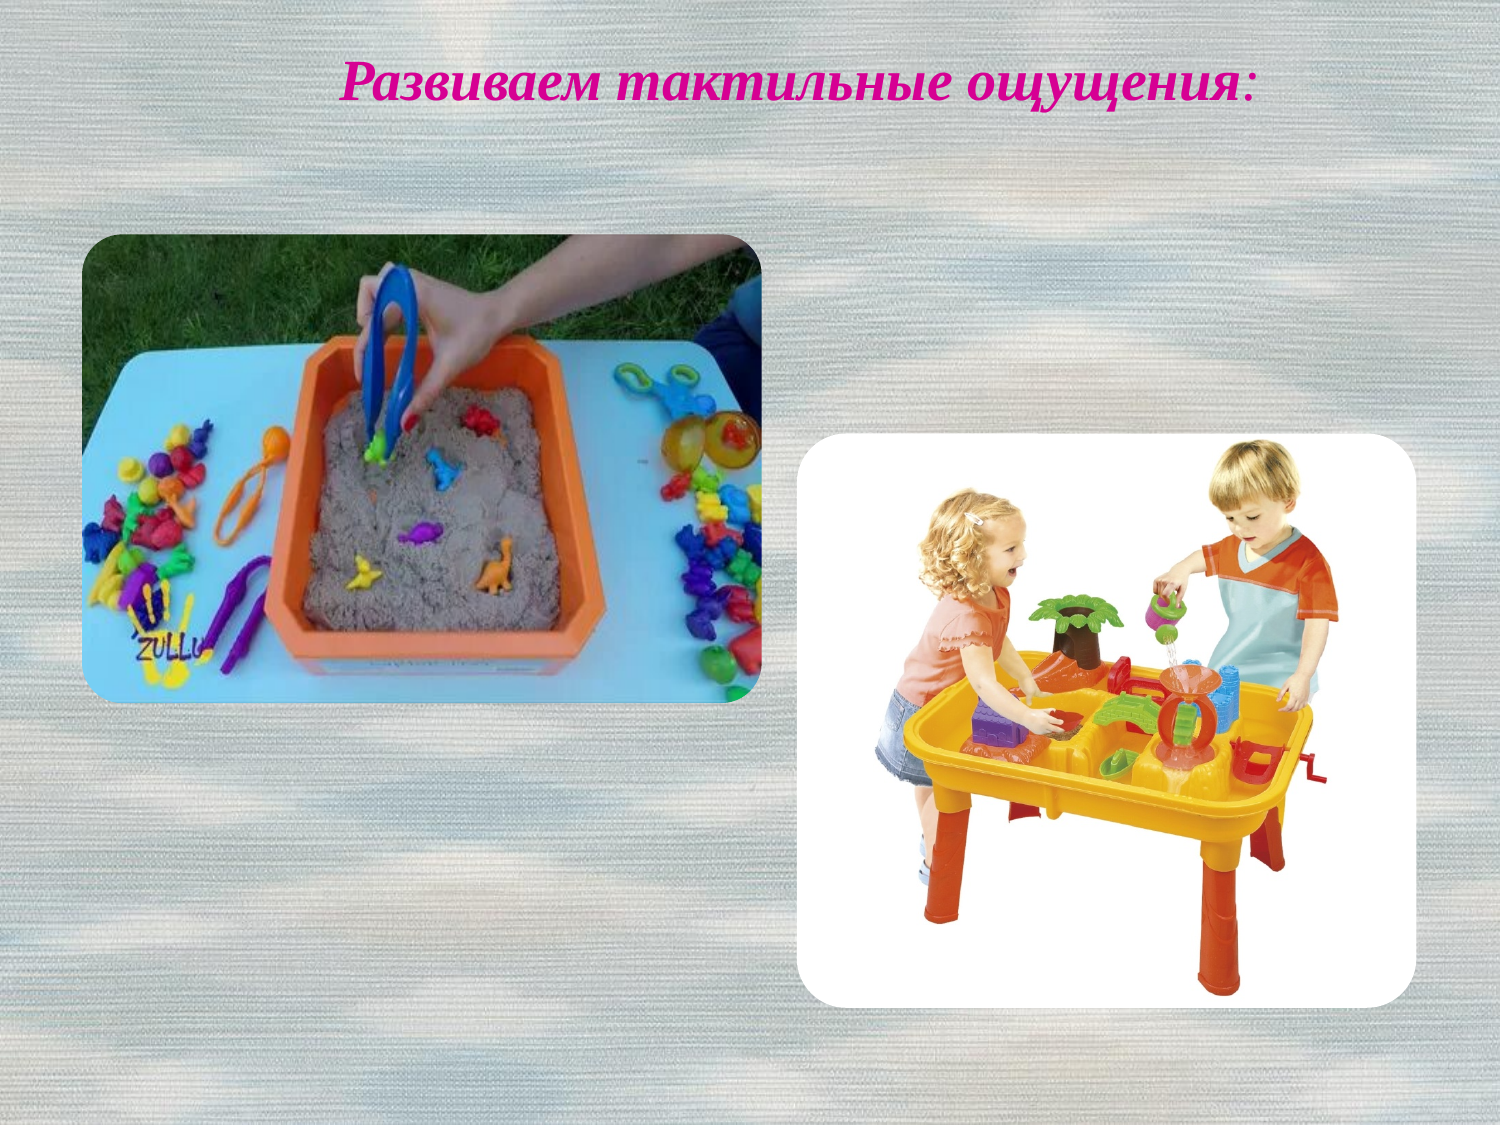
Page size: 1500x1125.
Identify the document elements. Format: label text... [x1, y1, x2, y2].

text_box Развиваем тактильные ощущения: [324, 35, 1277, 120]
picture [0, 0, 1500, 1125]
